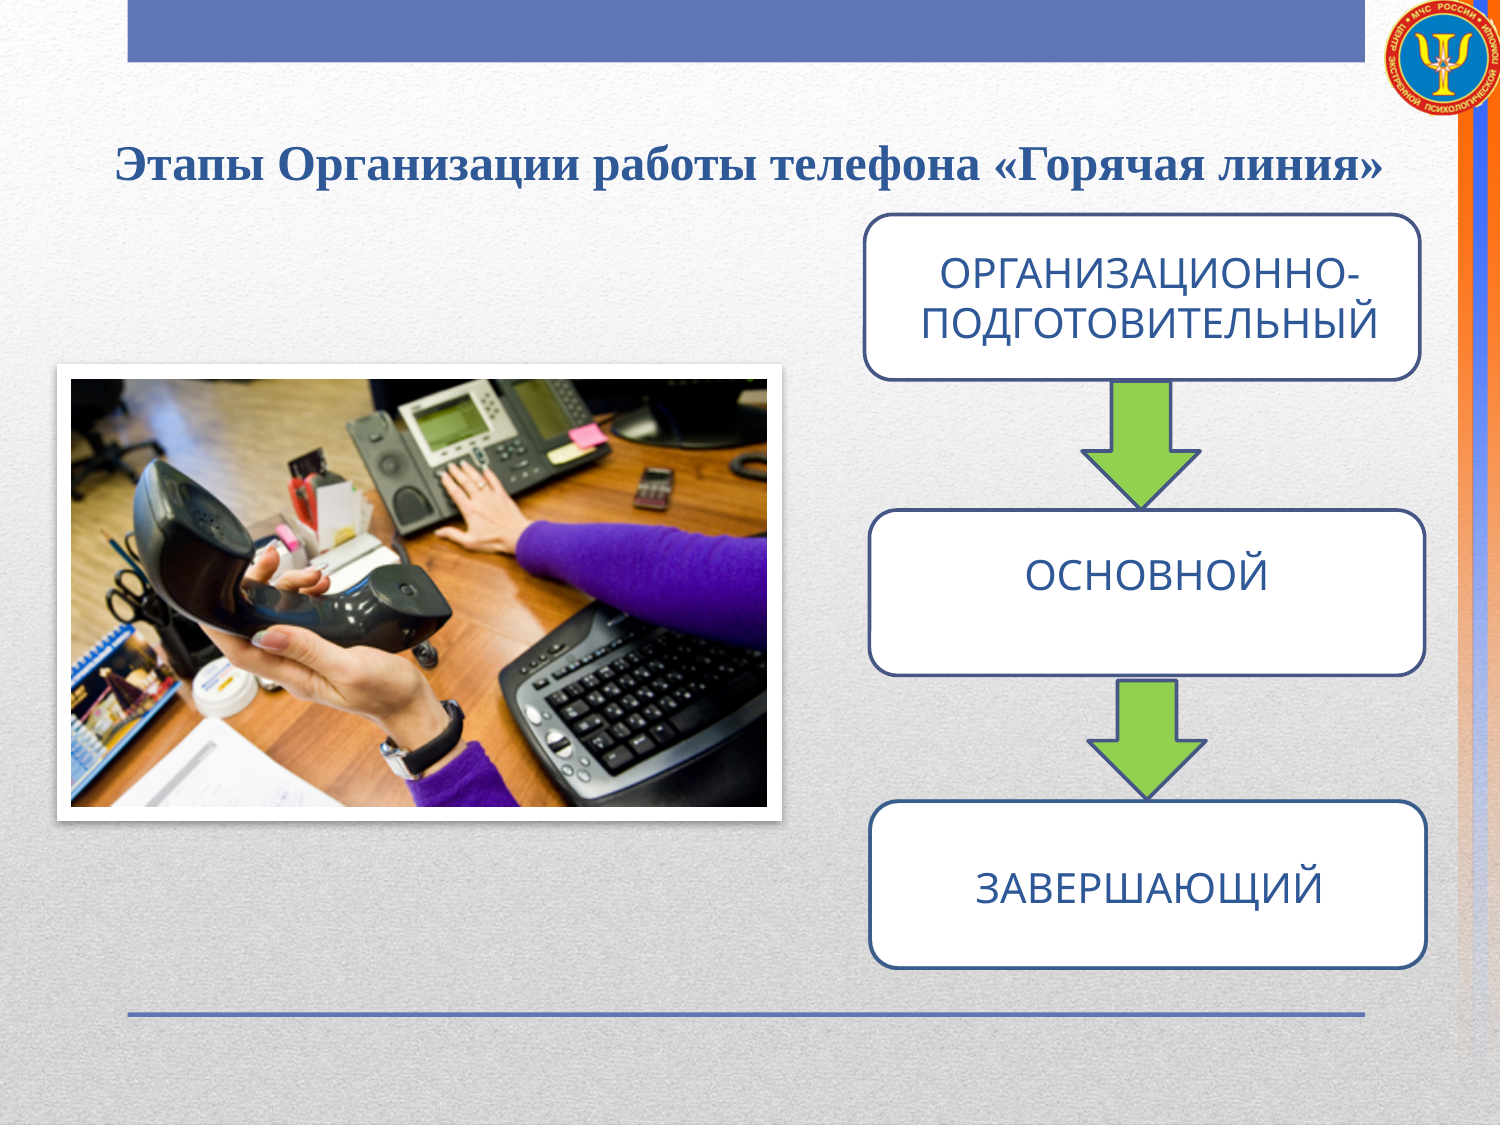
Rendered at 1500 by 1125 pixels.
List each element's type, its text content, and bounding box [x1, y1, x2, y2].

text_box ОРГАНИЗАЦИОННО-ПОДГОТОВИТЕЛЬНЫЙ [883, 239, 1416, 354]
text_box [867, 508, 1427, 678]
title Этапы Организации работы телефона «Горячая линия» [0, 73, 1452, 199]
text_box [1086, 678, 1208, 798]
picture [867, 798, 1428, 971]
picture [70, 378, 769, 808]
picture [1383, 0, 1500, 1125]
text_box [862, 212, 1422, 382]
text_box ОСНОВНОЙ [869, 541, 1425, 607]
text_box [1080, 379, 1202, 508]
